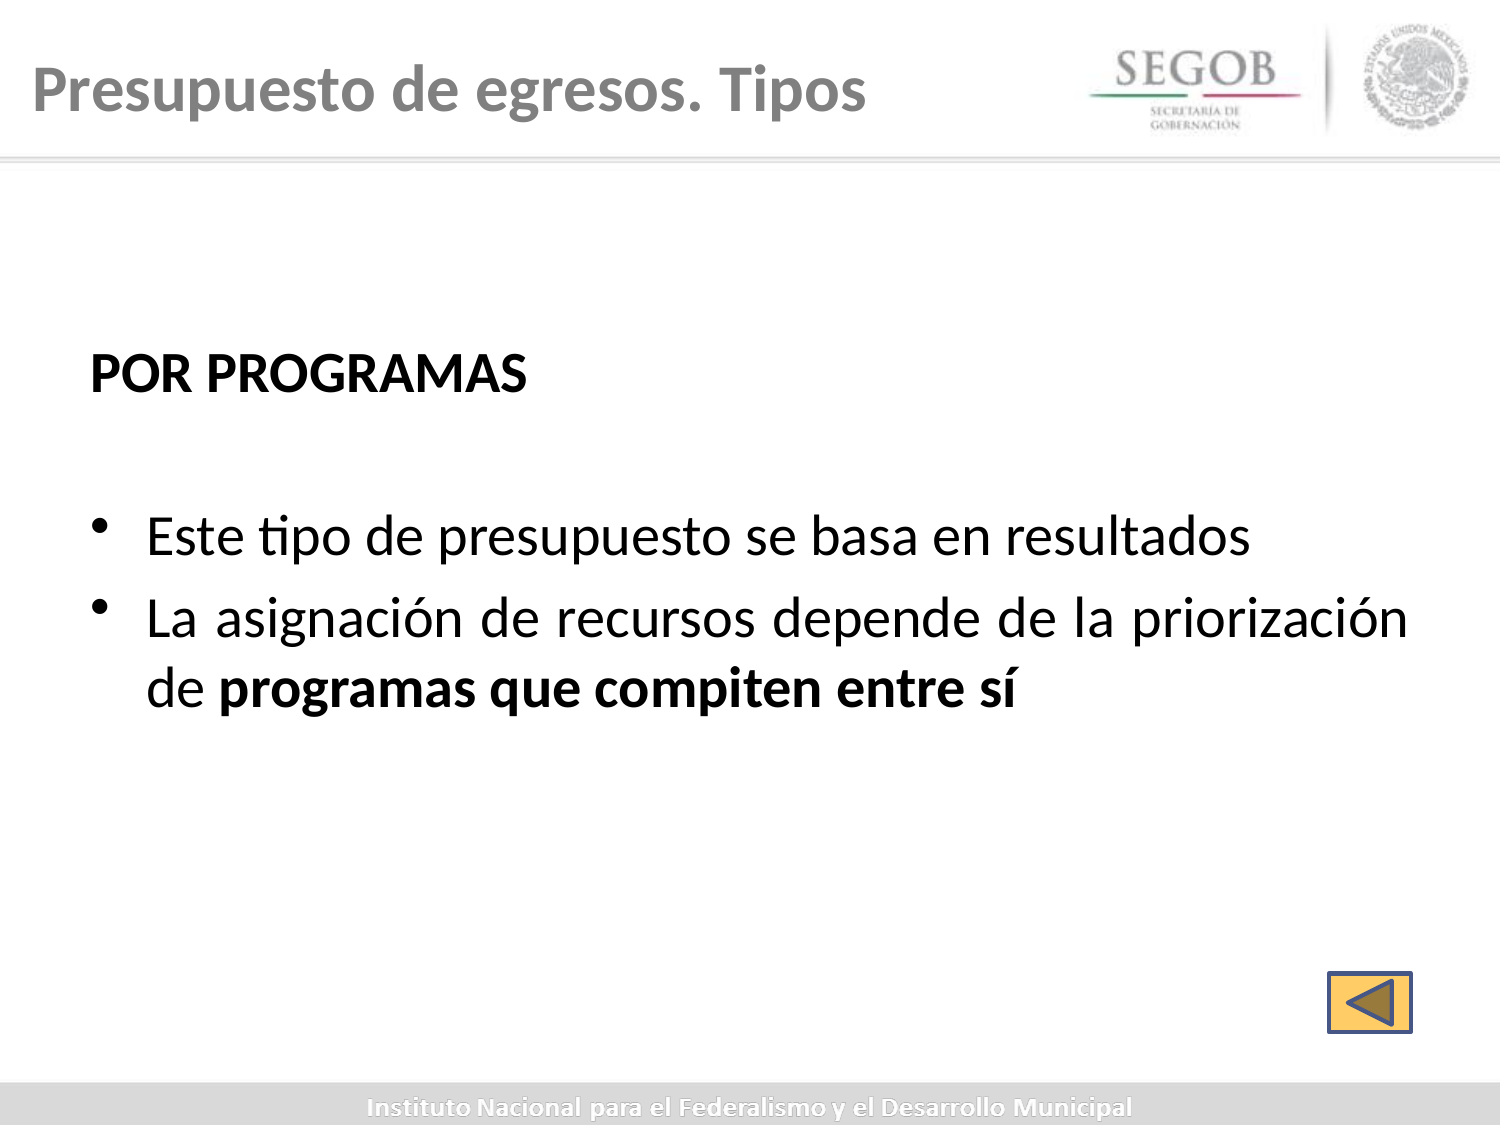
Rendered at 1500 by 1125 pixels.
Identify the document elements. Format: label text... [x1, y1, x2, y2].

list POR PROGRAMAS Este tipo de presupuesto se basa en resultados La asignación de recursos depende de la priorización de programas que compiten entre sí [75, 326, 1425, 823]
picture [0, 0, 1500, 1125]
text_box Presupuesto de egresos. Tipos [17, 52, 1070, 132]
text_box [1327, 971, 1413, 1034]
